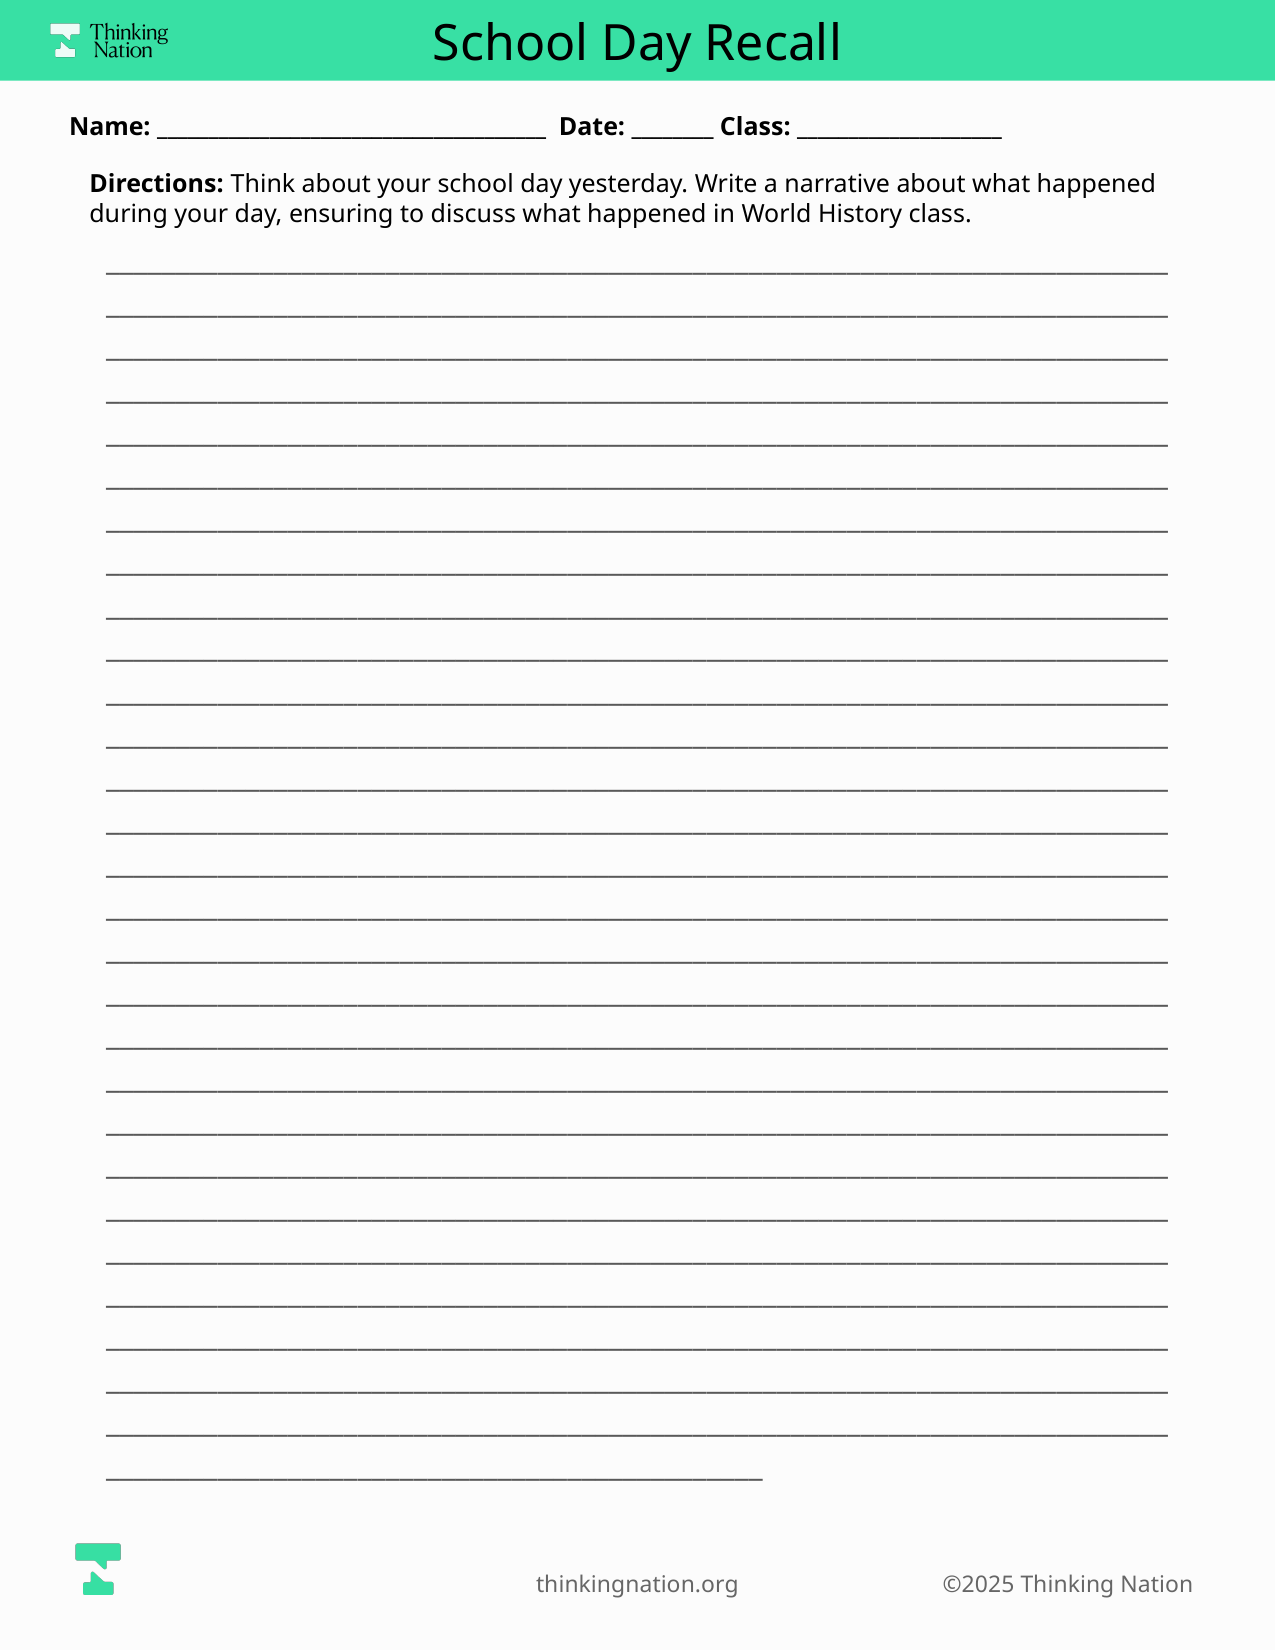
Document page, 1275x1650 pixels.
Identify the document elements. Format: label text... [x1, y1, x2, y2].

picture [62, 1533, 134, 1605]
text_box ©2025 Thinking Nation [907, 1553, 1210, 1605]
text_box _______________________________________________________________________________________________________________________________________________________________________________________________________________________________________________________________________________________________________________________________________________________________________________________________________________________________________________________________________________________________________________________________________________________________________________________________________________________________________________________________________________________________________________________________________________________________________________________________________________________________________________________________________________________________________________________________________________________________________________________________________________________________________________________________________________________________________________________________________________________________________________________________________________________________________________________________________________________________________________________________________________________________________________________________________________________________________________________________________________________________________________________________________________________________________________________________________________________________________________________________________________________________________________________________________________________________________________________________________________________________________________________________________________________________________________________________________________________________________________________________________________________________________________________________________________________________________________________________________________________________________________________________________________________________________________________________ [91, 218, 1199, 1502]
text_box School Day Recall [0, 0, 1275, 81]
text_box Directions: Think about your school day yesterday. Write a narrative about what happened during your day, ensuring to discuss what happened in World History class. [74, 155, 1221, 243]
text_box thinkingnation.org [486, 1553, 789, 1605]
text_box Name: ______________________________________ Date: ________ Class: ____________________ [54, 94, 1221, 155]
picture [36, 12, 172, 69]
